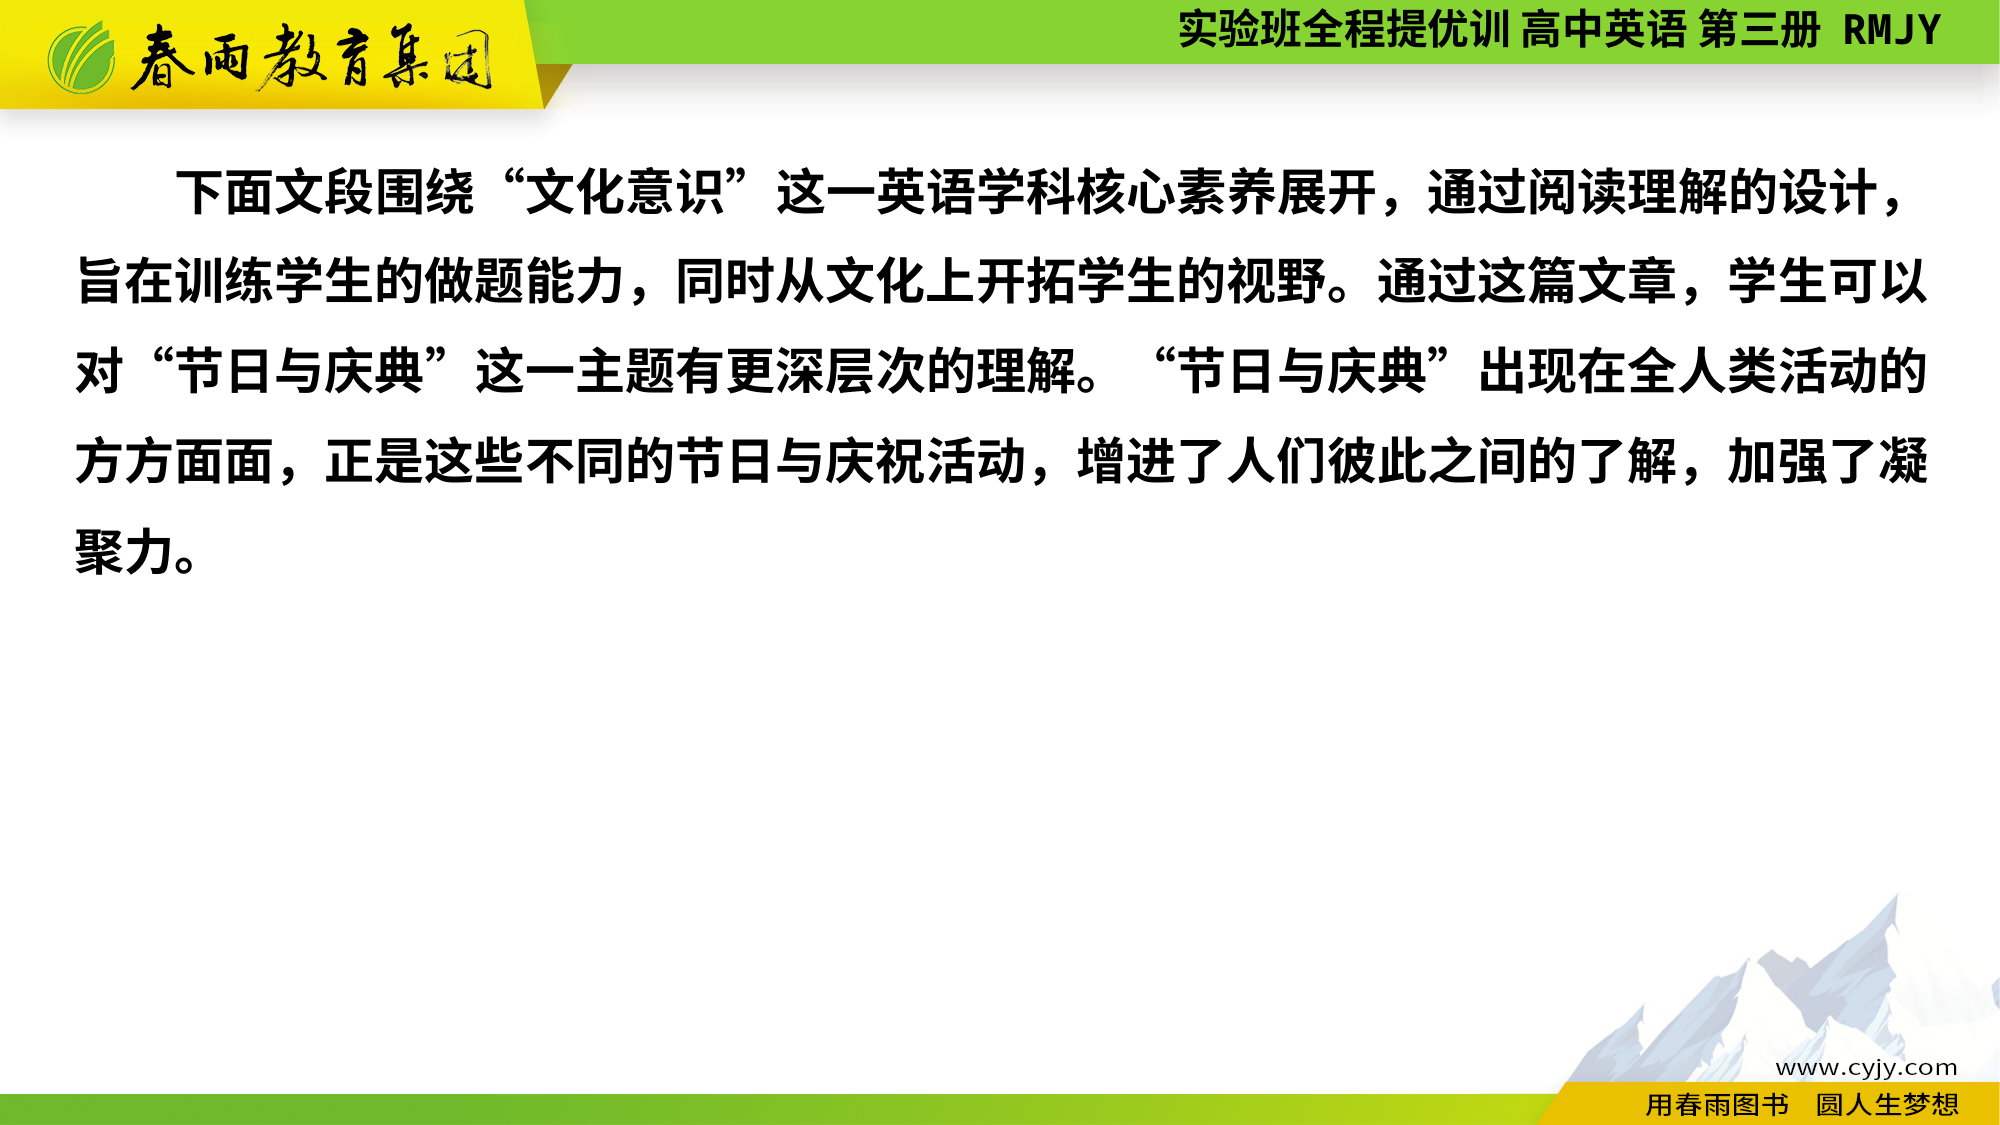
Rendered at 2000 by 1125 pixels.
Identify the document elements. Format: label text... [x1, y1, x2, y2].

list 下面文段围绕“文化意识”这一英语学科核心素养展开，通过阅读理解的设计，旨在训练学生的做题能力，同时从文化上开拓学生的视野。通过这篇文章，学生可以对“节日与庆典”这一主题有更深层次的理解。“节日与庆典”出现在全人类活动的方方面面，正是这些不同的节日与庆祝活动，增进了人们彼此之间的了解，加强了凝聚力。 [59, 122, 1944, 581]
picture [0, 0, 2000, 1125]
